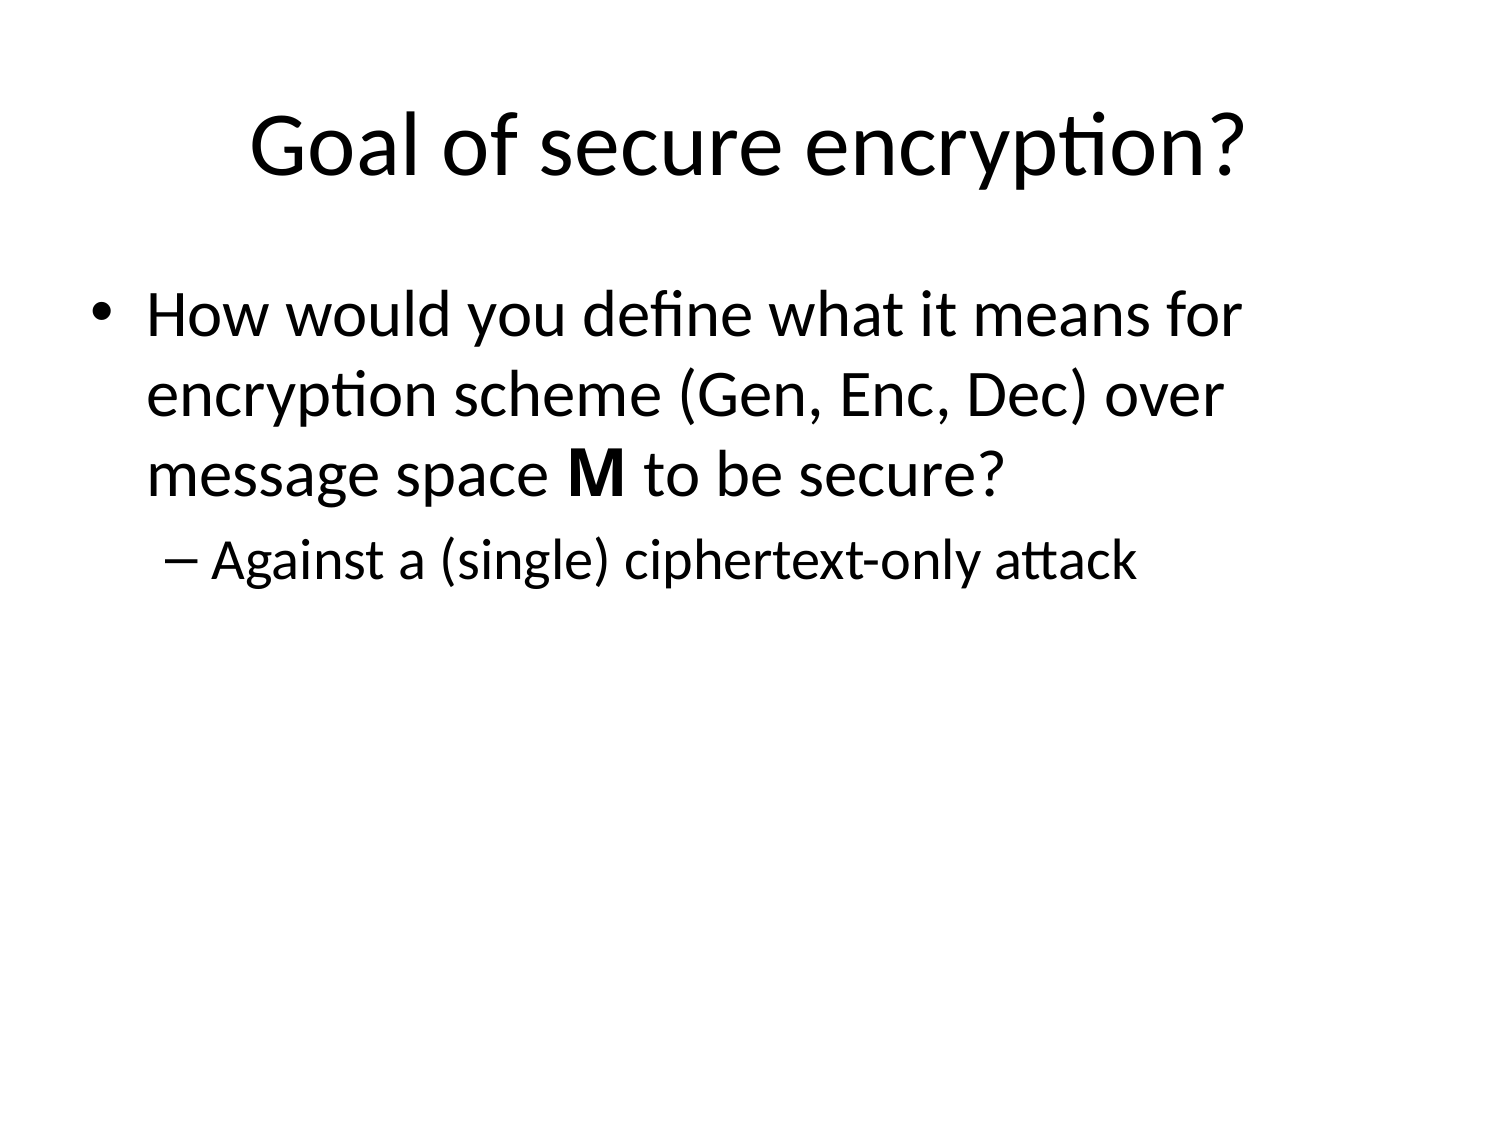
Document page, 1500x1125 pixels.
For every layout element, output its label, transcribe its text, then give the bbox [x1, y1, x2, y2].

list How would you define what it means for encryption scheme (Gen, Enc, Dec) over message space M to be secure? Against a (single) ciphertext-only attack [75, 262, 1425, 1005]
title Goal of secure encryption? [75, 45, 1425, 233]
